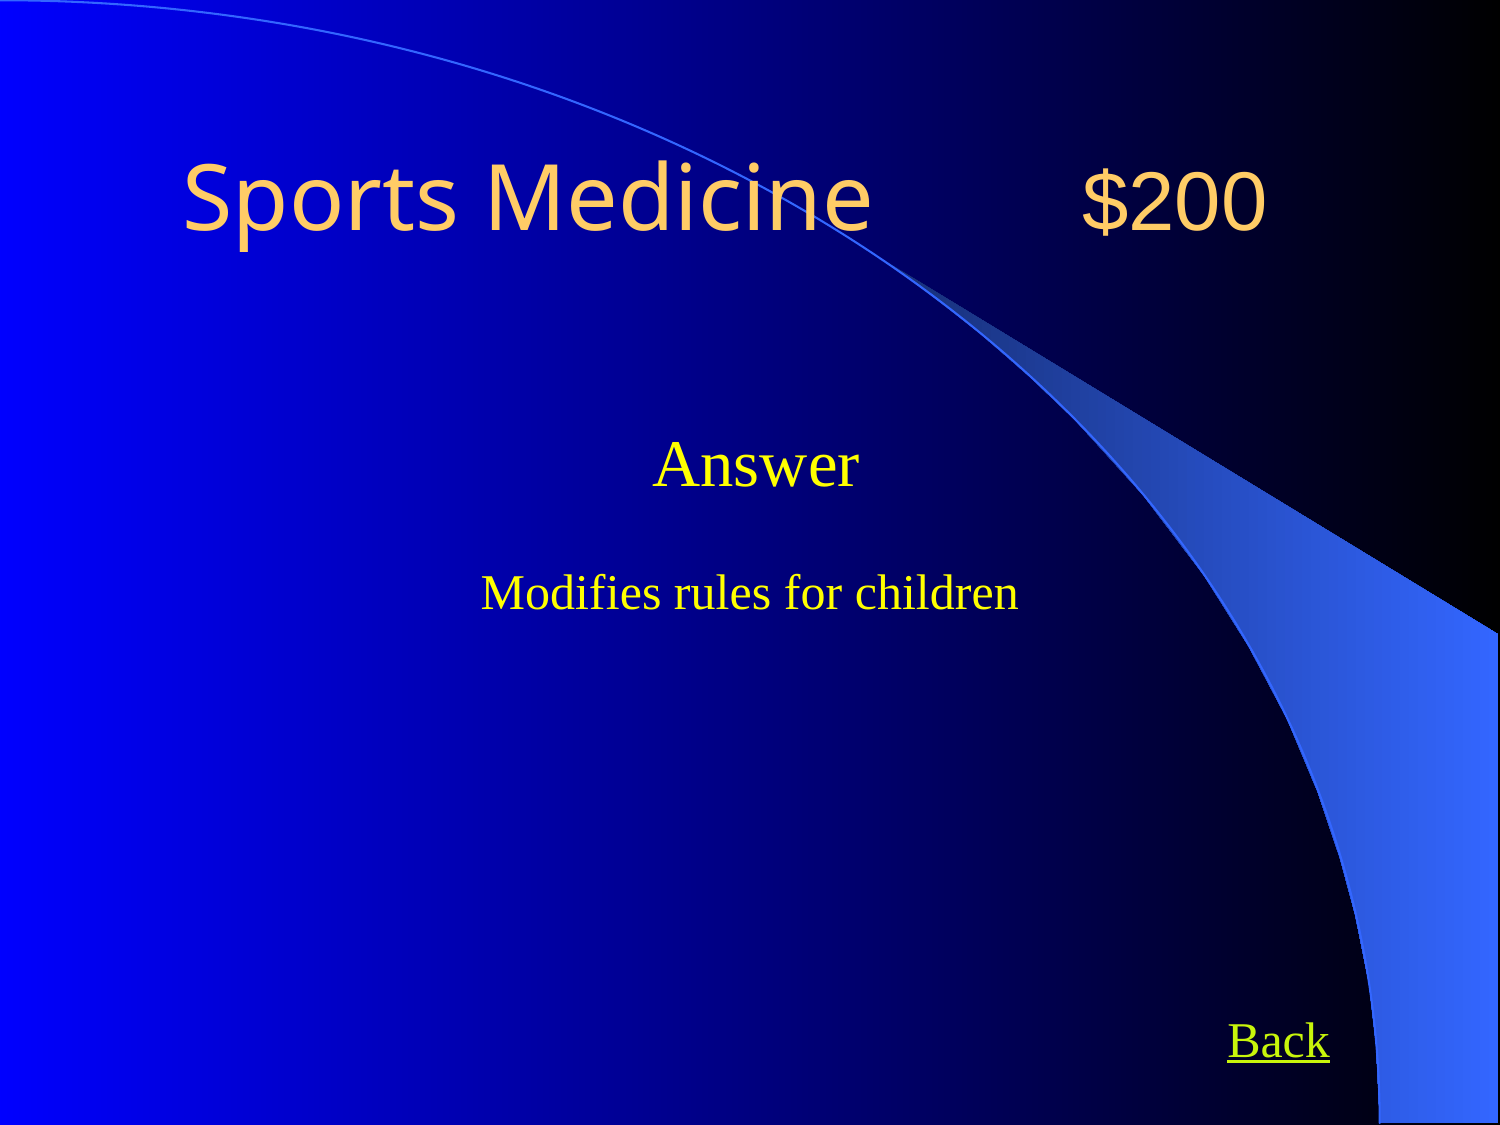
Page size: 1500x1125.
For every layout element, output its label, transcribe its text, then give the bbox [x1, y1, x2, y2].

text_box Answer Modifies rules for children [99, 412, 1413, 808]
title Sports Medicine $200 [87, 99, 1363, 288]
text_box Back [1212, 999, 1438, 1075]
